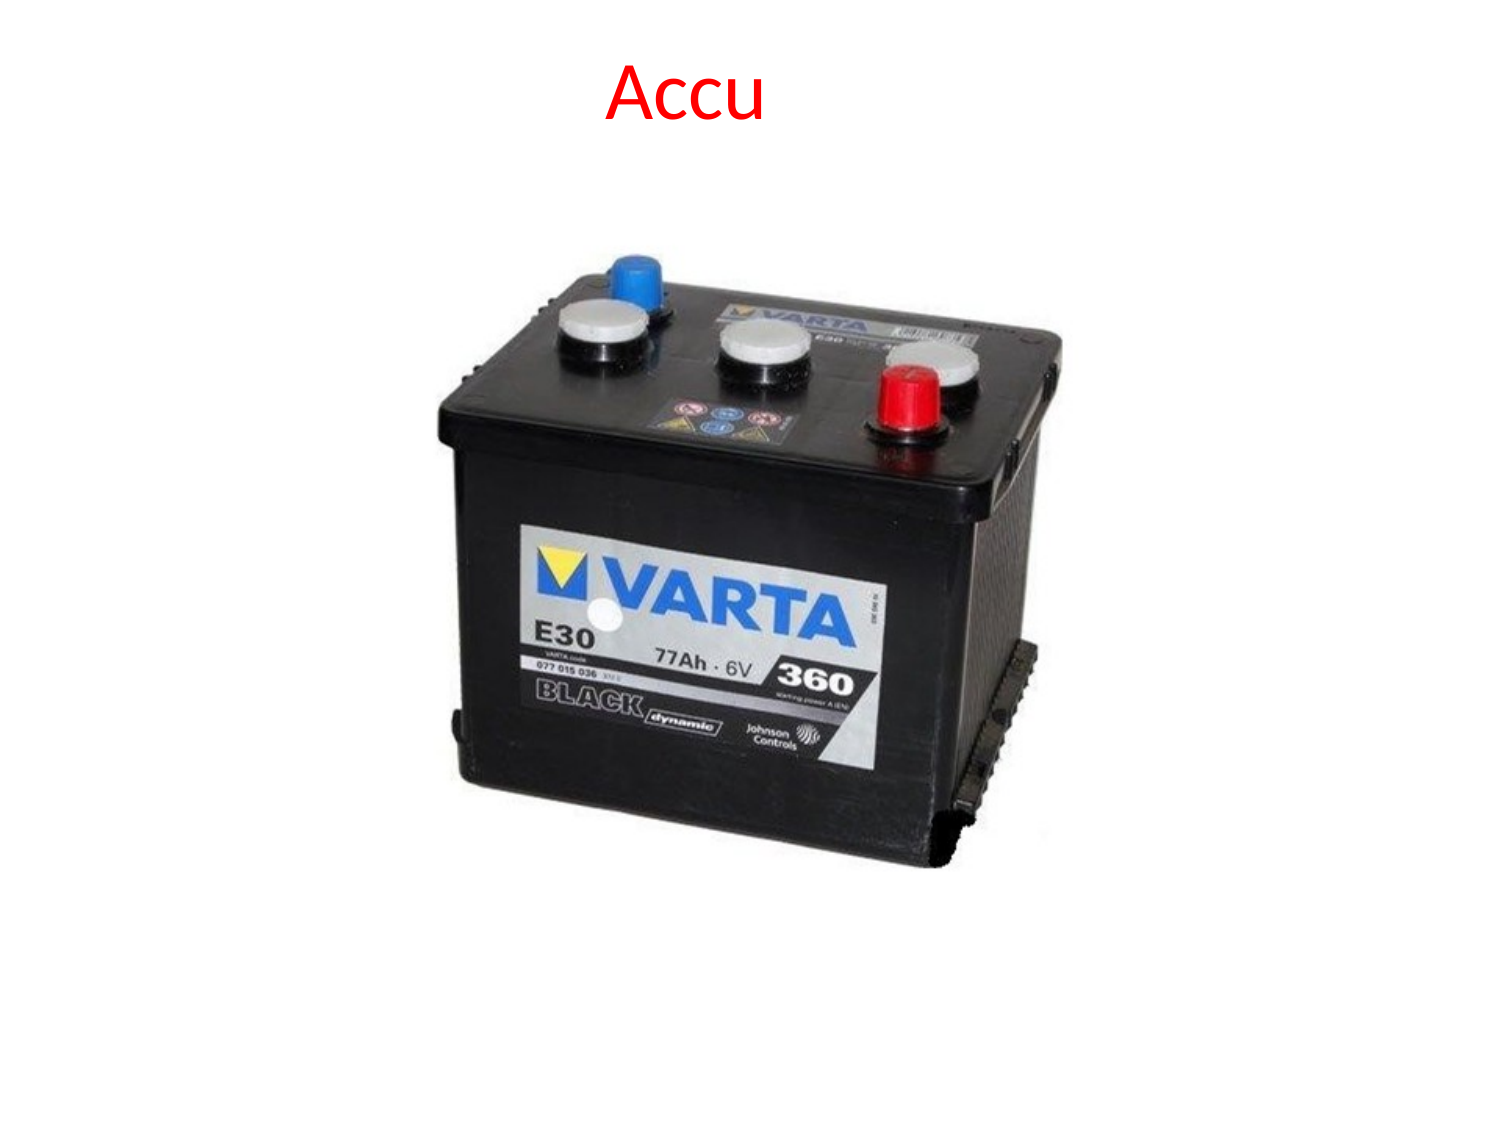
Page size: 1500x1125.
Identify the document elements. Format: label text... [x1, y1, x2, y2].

picture [359, 171, 1141, 954]
text_box Accu [590, 28, 1306, 144]
